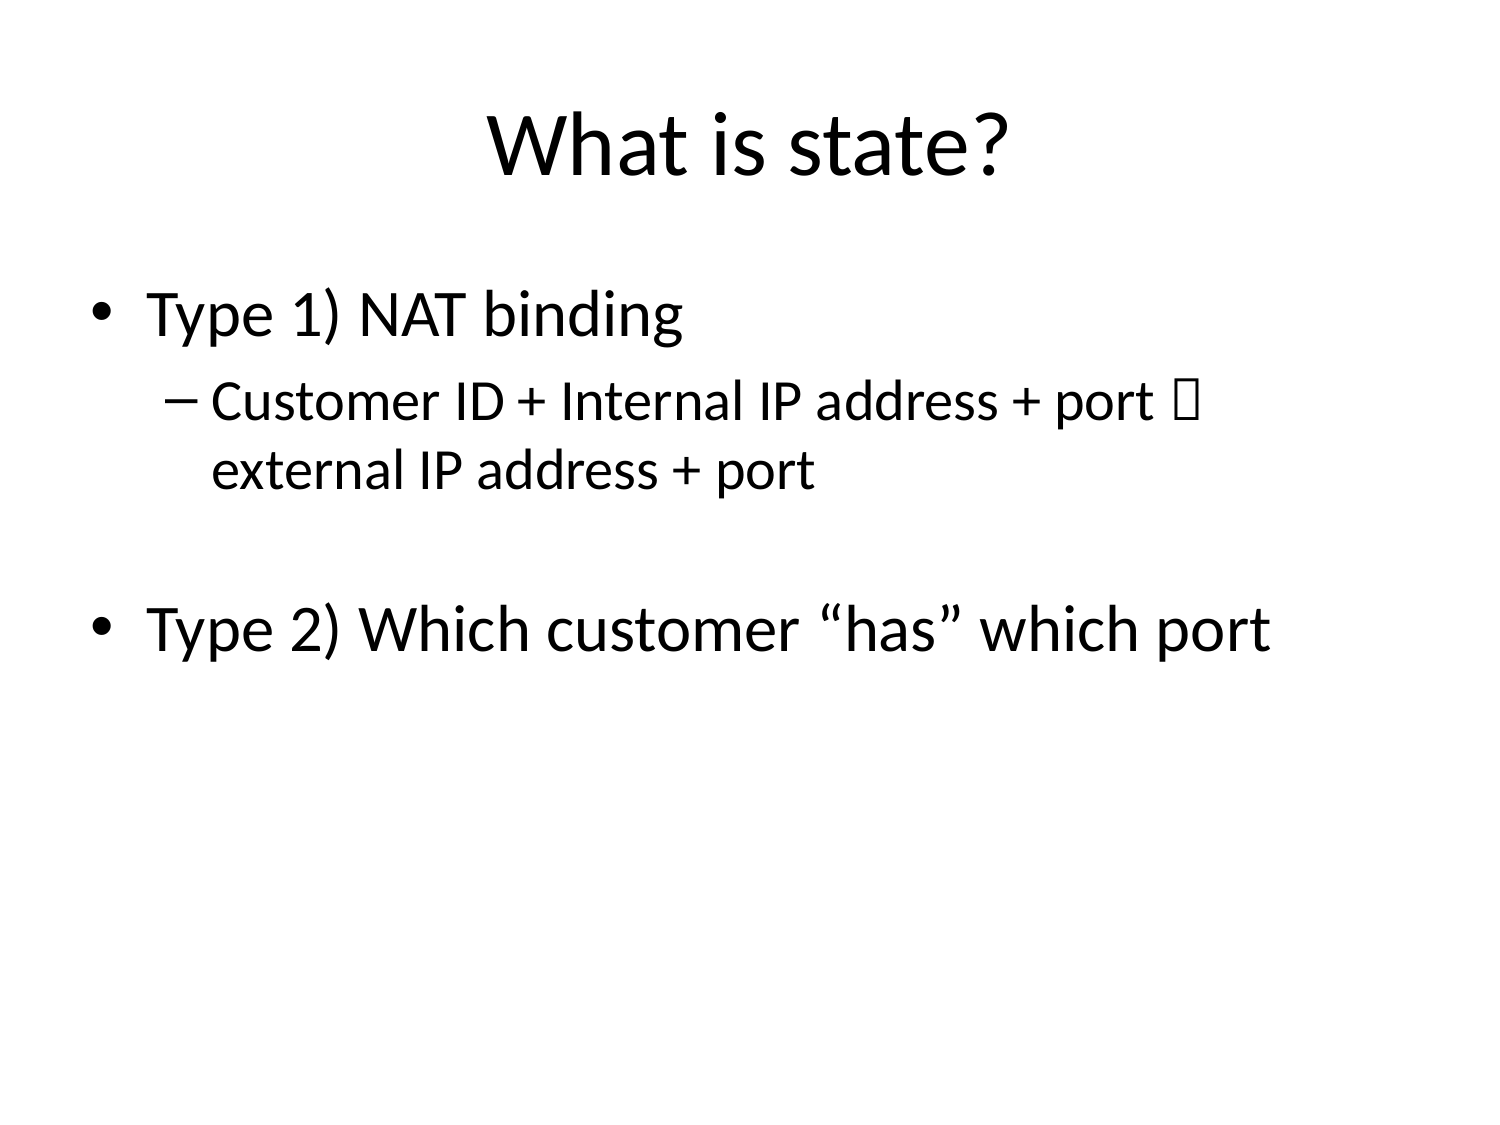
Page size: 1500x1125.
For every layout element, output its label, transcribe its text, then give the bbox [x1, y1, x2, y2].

title What is state? [75, 45, 1425, 233]
list Type 1) NAT binding Customer ID + Internal IP address + port  external IP address + port Type 2) Which customer “has” which port [75, 262, 1425, 1005]
